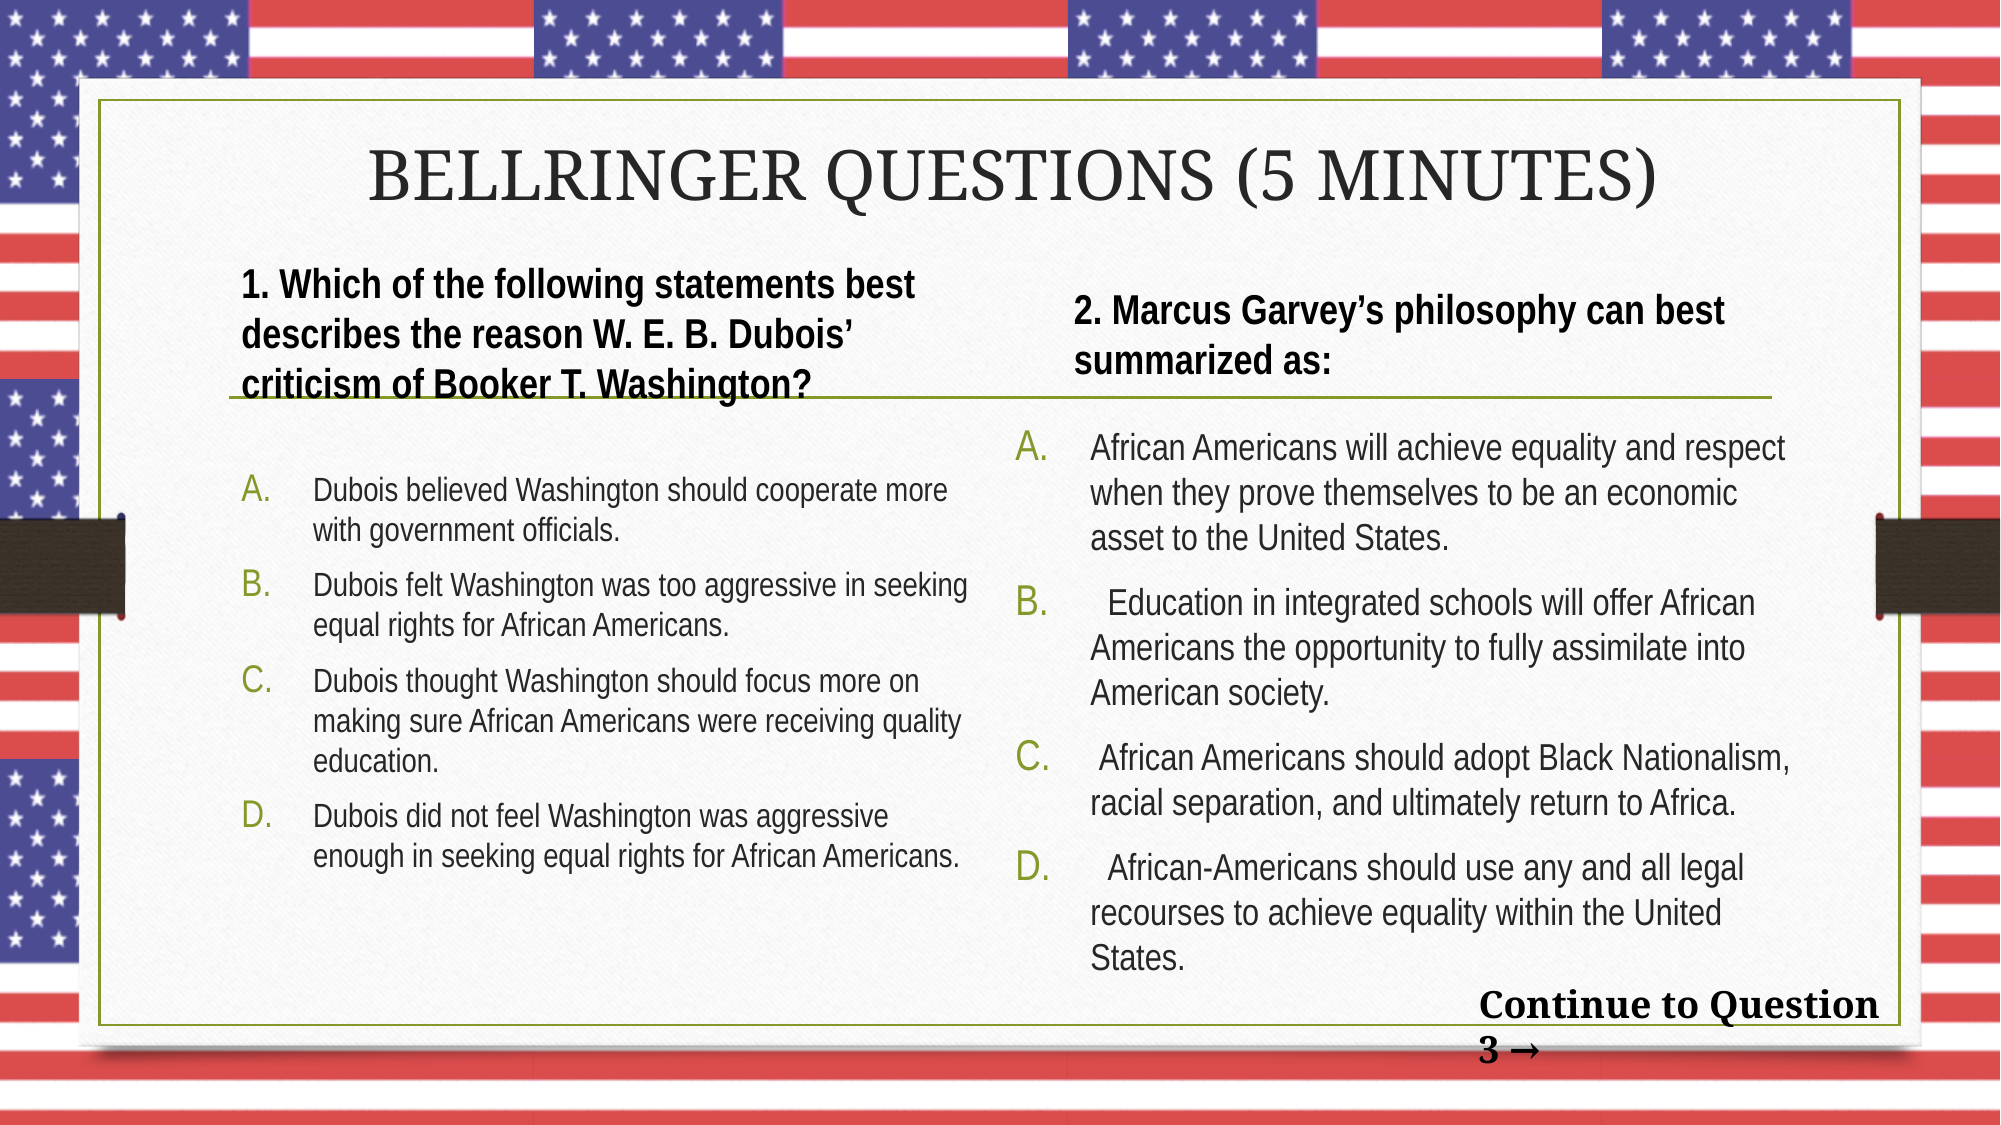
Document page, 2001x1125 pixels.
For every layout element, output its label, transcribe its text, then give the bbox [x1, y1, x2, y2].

list 1. Which of the following statements best describes the reason W. E. B. Dubois’ criticism of Booker T. Washington? [226, 319, 1001, 415]
text_box Continue to Question 3 → [1463, 974, 1921, 1079]
list 2. Marcus Garvey’s philosophy can best summarized as: [1058, 295, 1833, 391]
list African Americans will achieve equality and respect when they prove themselves to be an economic asset to the United States. Education in integrated schools will offer African Americans the opportunity to fully assimilate into American society. African Americans should adopt Black Nationalism, racial separation, and ultimately return to Africa. African-Americans should use any and all legal recourses to achieve equality within the United States. [1000, 415, 1833, 920]
picture [0, 0, 2001, 1125]
title BELLRINGER QUESTIONS (5 MINUTES) [226, 122, 1802, 223]
list Dubois believed Washington should cooperate more with government officials. Dubois felt Washington was too aggressive in seeking equal rights for African Americans. Dubois thought Washington should focus more on making sure African Americans were receiving quality education. Dubois did not feel Washington was aggressive enough in seeking equal rights for African Americans. [226, 460, 1000, 893]
